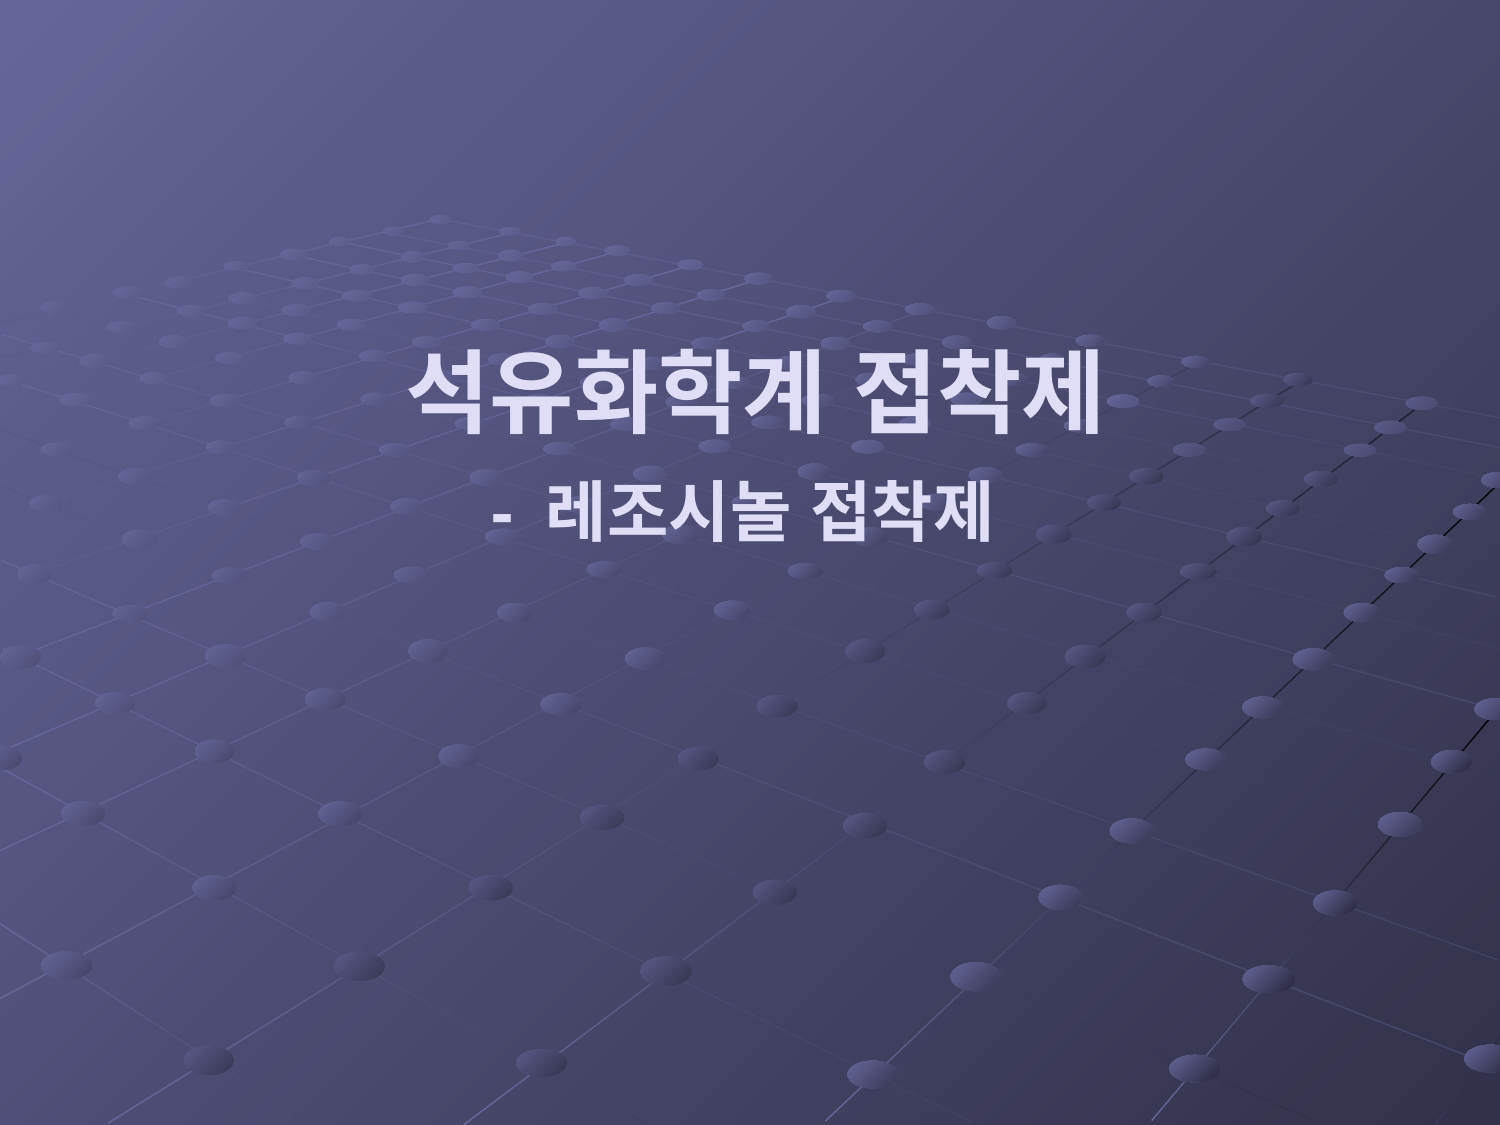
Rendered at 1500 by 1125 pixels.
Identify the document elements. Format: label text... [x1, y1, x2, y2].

title 석유화학계 접착제 - 레조시놀 접착제 [112, 302, 1400, 588]
